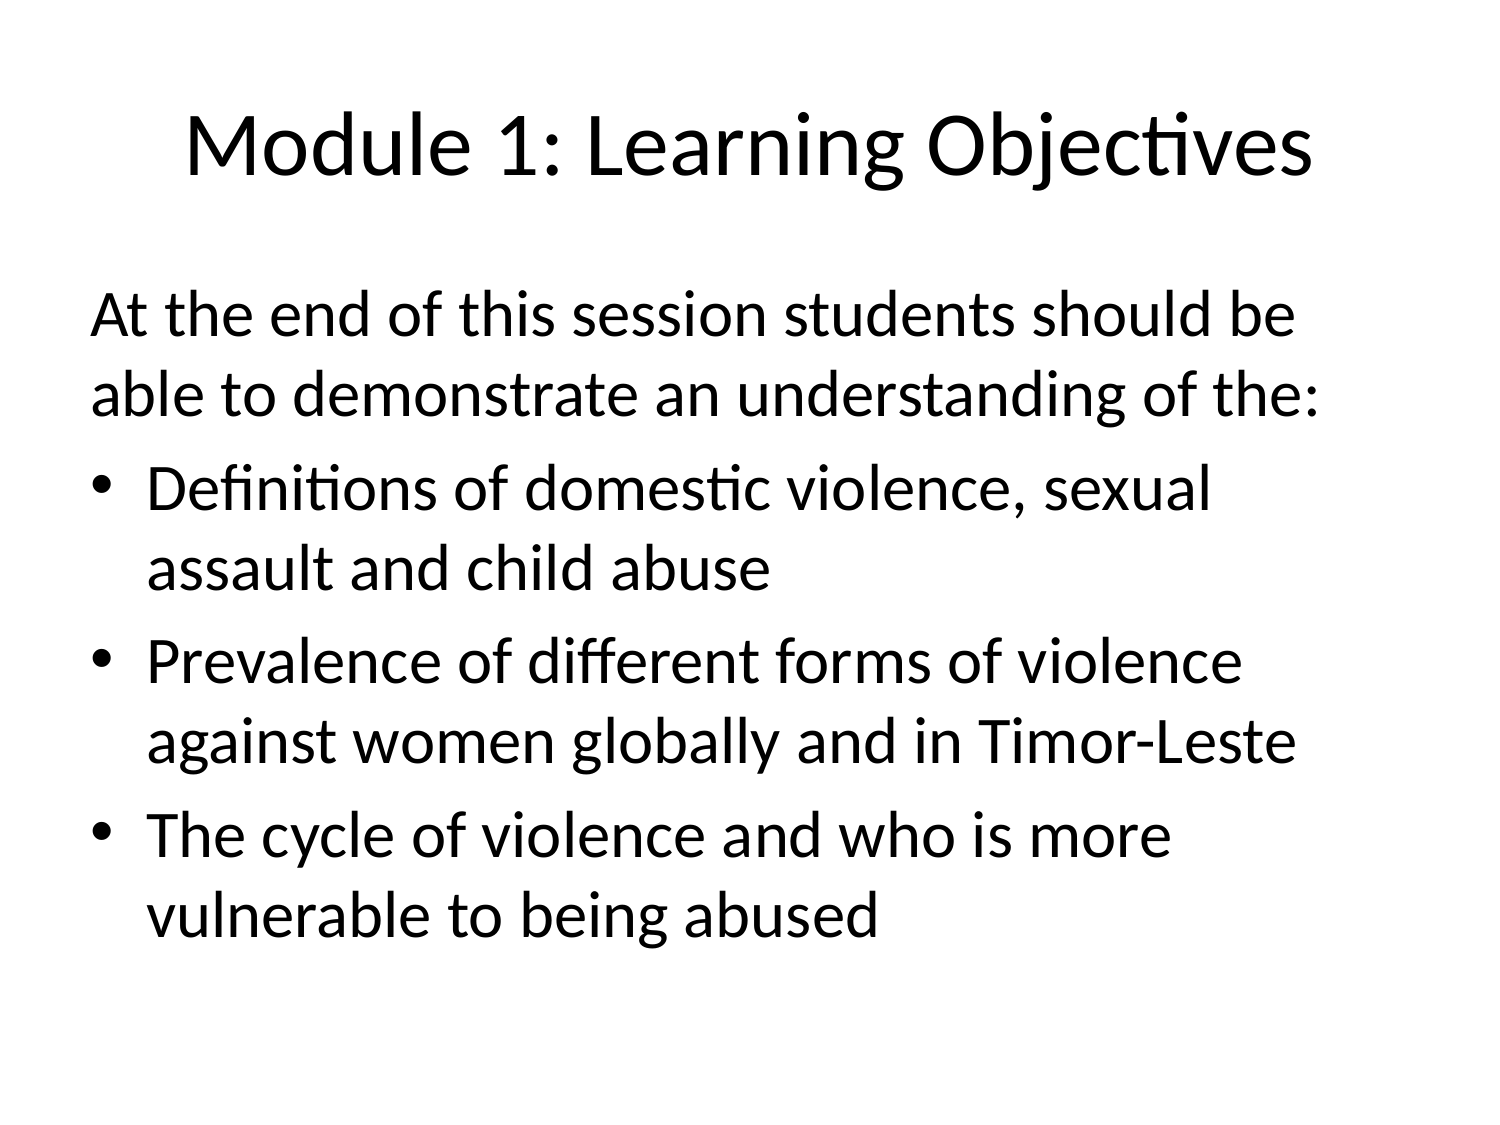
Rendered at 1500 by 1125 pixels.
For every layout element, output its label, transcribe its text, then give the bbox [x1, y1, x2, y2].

list At the end of this session students should be able to demonstrate an understanding of the: Definitions of domestic violence, sexual assault and child abuse Prevalence of different forms of violence against women globally and in Timor-Leste The cycle of violence and who is more vulnerable to being abused [75, 262, 1425, 1005]
title Module 1: Learning Objectives [75, 45, 1425, 233]
